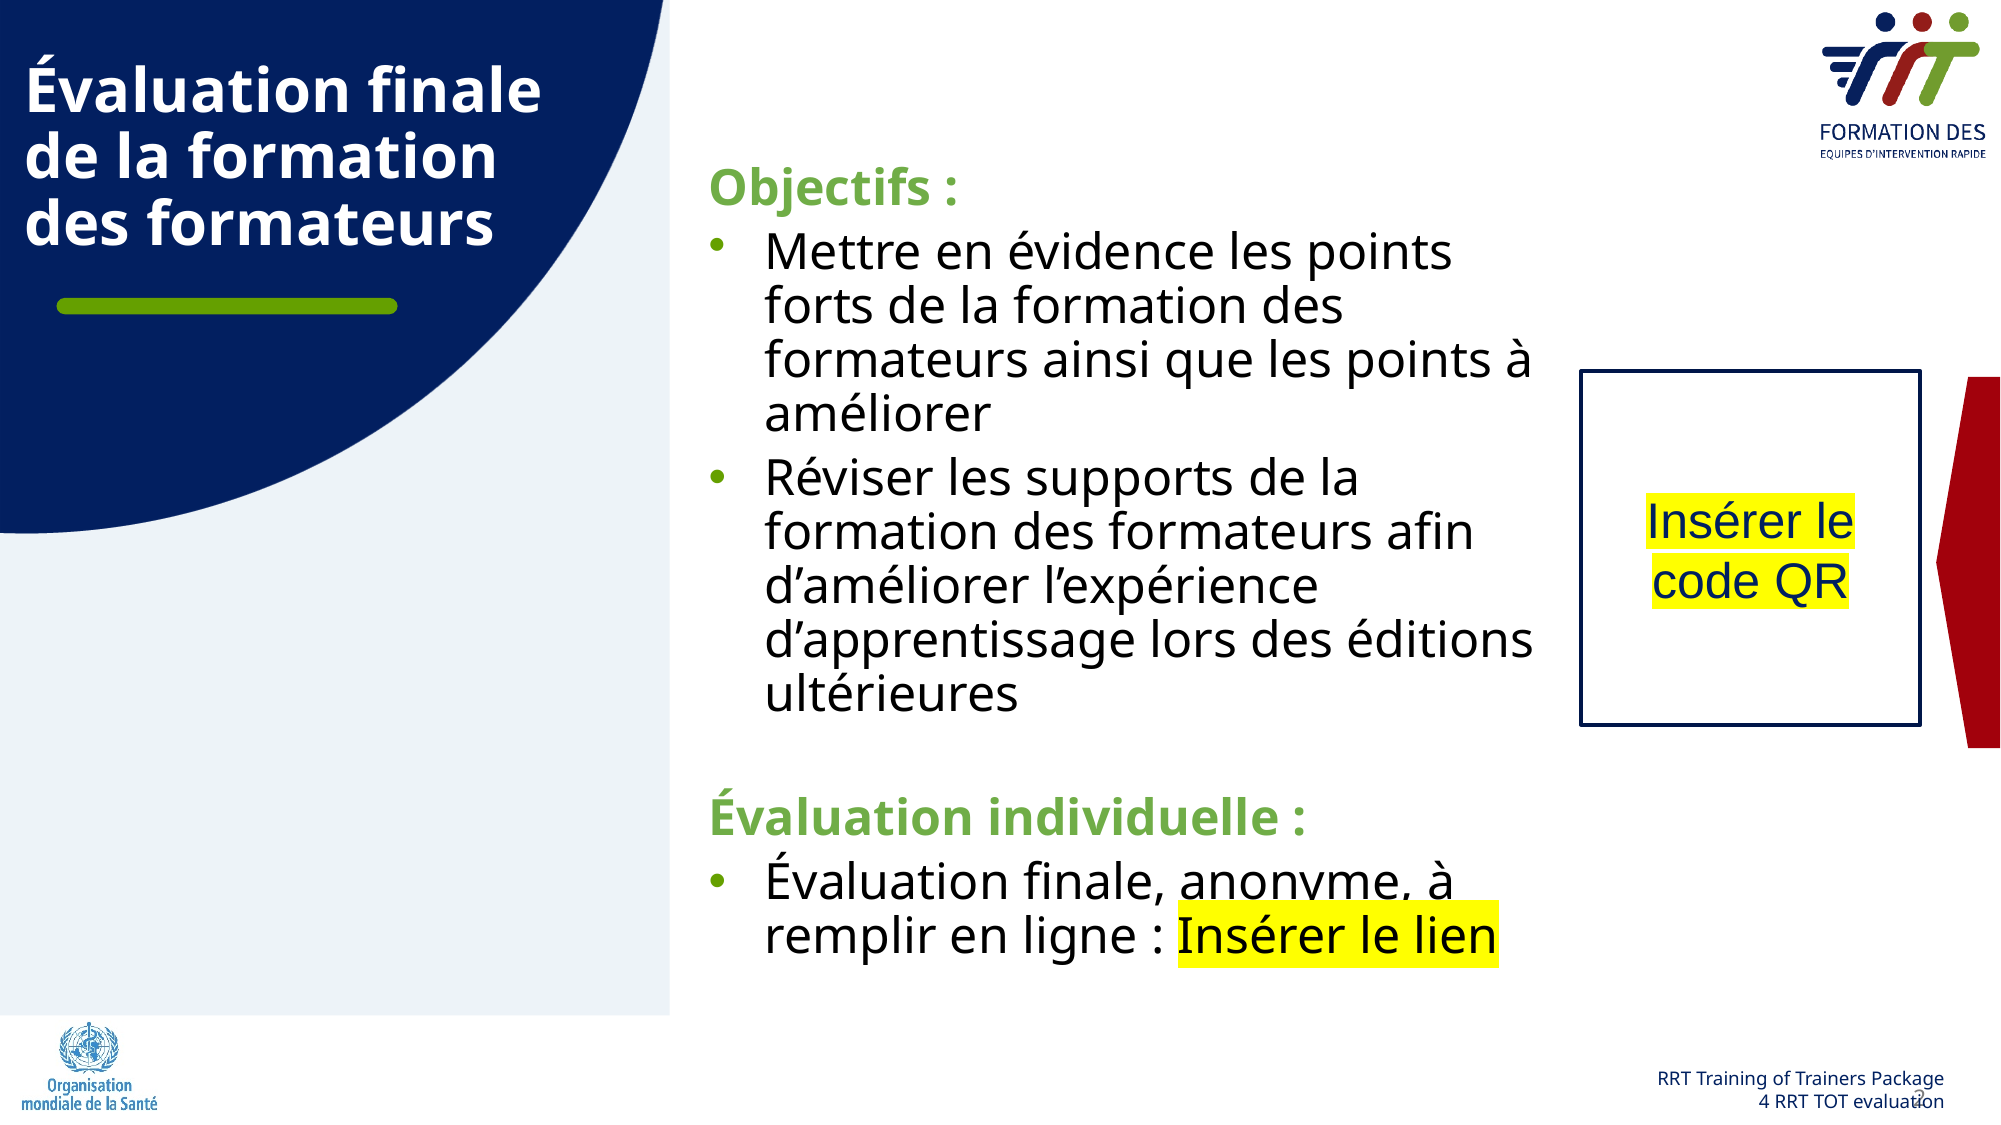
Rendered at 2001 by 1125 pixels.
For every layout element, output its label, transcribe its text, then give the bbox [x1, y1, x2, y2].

title Évaluation finale de la formation des formateurs [16, 49, 616, 268]
picture [20, 1020, 158, 1111]
list Objectifs : Mettre en évidence les points forts de la formation des formateurs ainsi que les points à améliorer Réviser les supports de la formation des formateurs afin d’améliorer l’expérience d’apprentissage lors des éditions ultérieures Évaluation individuelle : Évaluation finale, anonyme, à remplir en ligne : Insérer le lien [700, 137, 1565, 1049]
picture [0, 0, 670, 538]
picture [1820, 11, 1986, 160]
text_box Insérer le code QR [1579, 369, 1922, 727]
